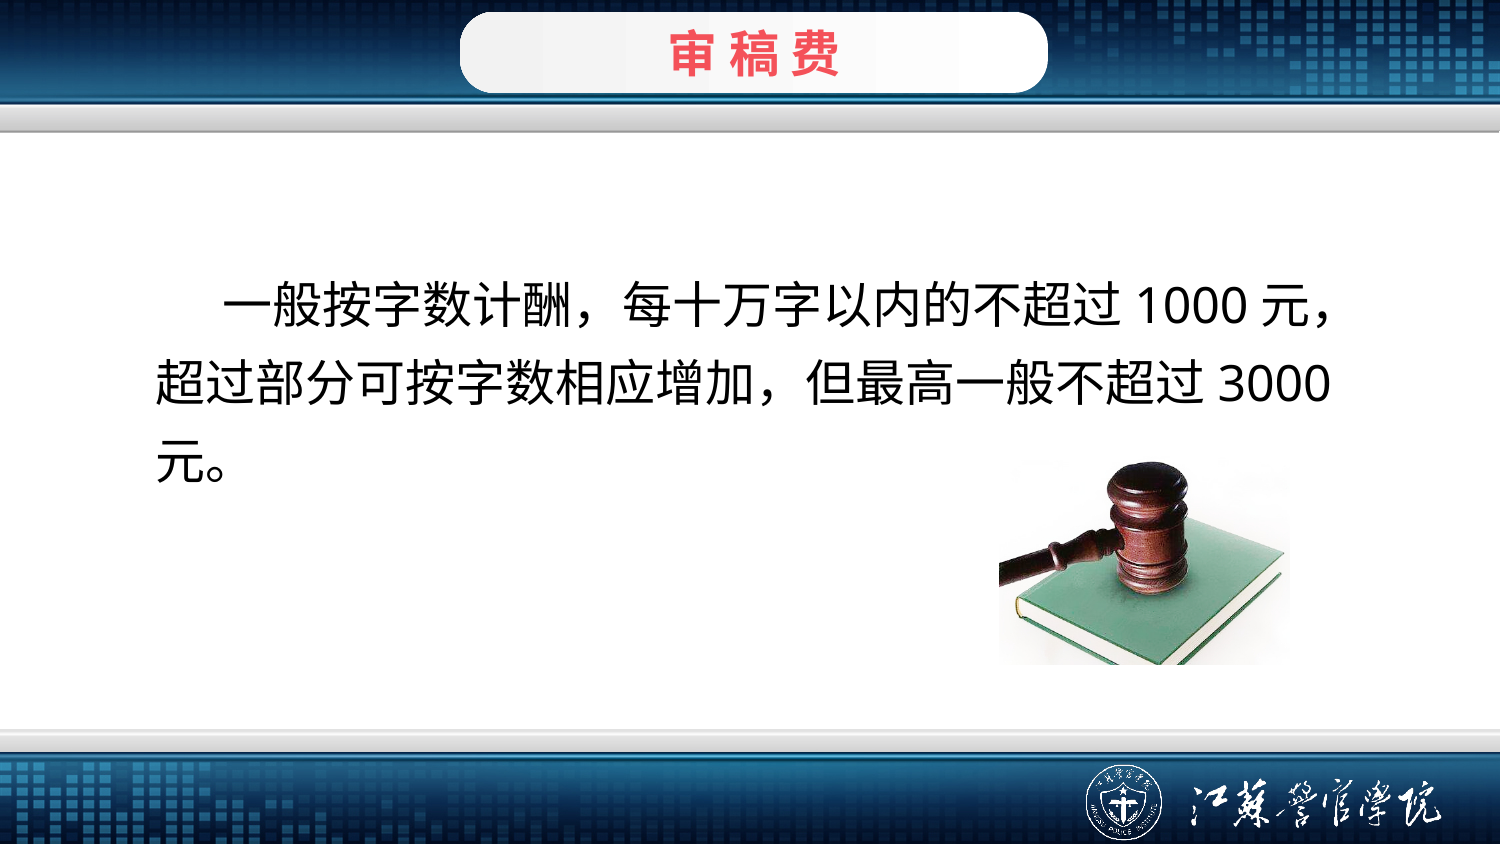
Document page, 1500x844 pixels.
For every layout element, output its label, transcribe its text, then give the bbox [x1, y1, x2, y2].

picture [0, 729, 1500, 844]
picture [998, 451, 1290, 665]
picture [0, 0, 1500, 133]
text_box 一般按字数计酬，每十万字以内的不超过1000元，超过部分可按字数相应增加，但最高一般不超过3000元。 [141, 248, 1367, 497]
